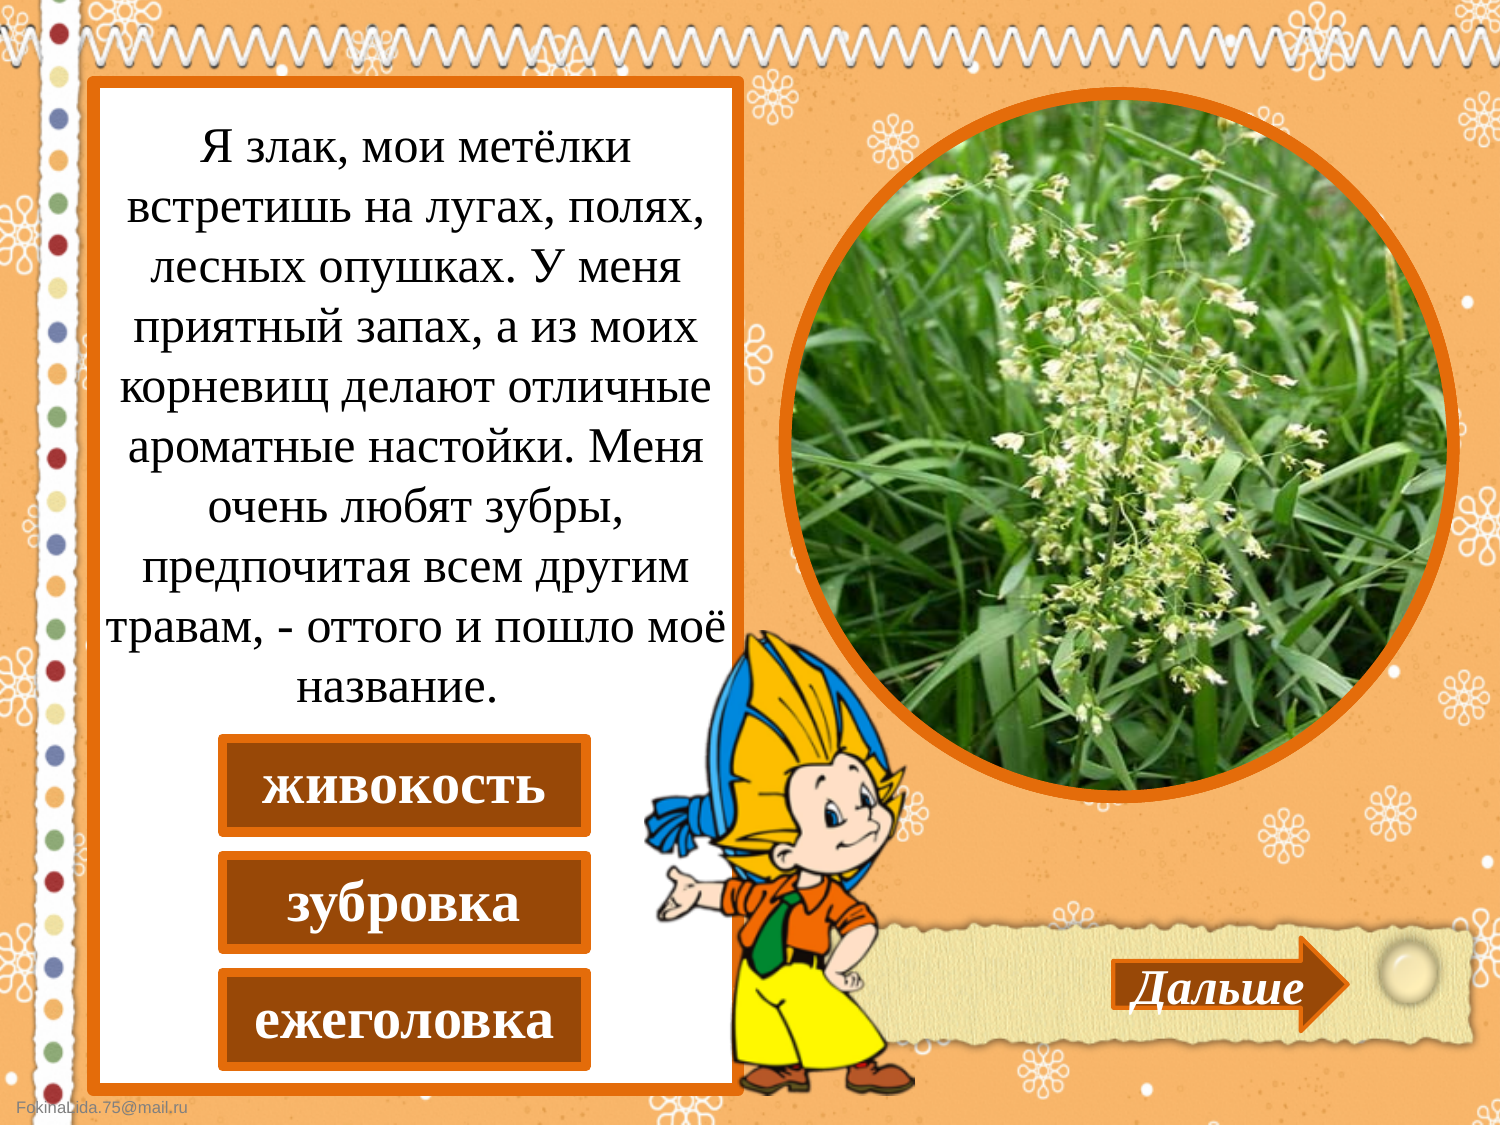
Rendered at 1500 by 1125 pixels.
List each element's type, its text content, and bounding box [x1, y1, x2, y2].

text_box Дальше [1111, 935, 1350, 1034]
text_box Я злак, мои метёлки встретишь на лугах, полях, лесных опушках. У меня приятный запах, а из моих корневищ делают отличные ароматные настойки. Меня очень любят зубры, предпочитая всем другим травам, - оттого и пошло моё название. [82, 105, 750, 721]
text_box ежеголовка [220, 970, 588, 1068]
text_box [783, 91, 1456, 799]
picture [0, 0, 1500, 1125]
text_box зубровка [220, 853, 588, 951]
text_box живокость [220, 736, 588, 834]
